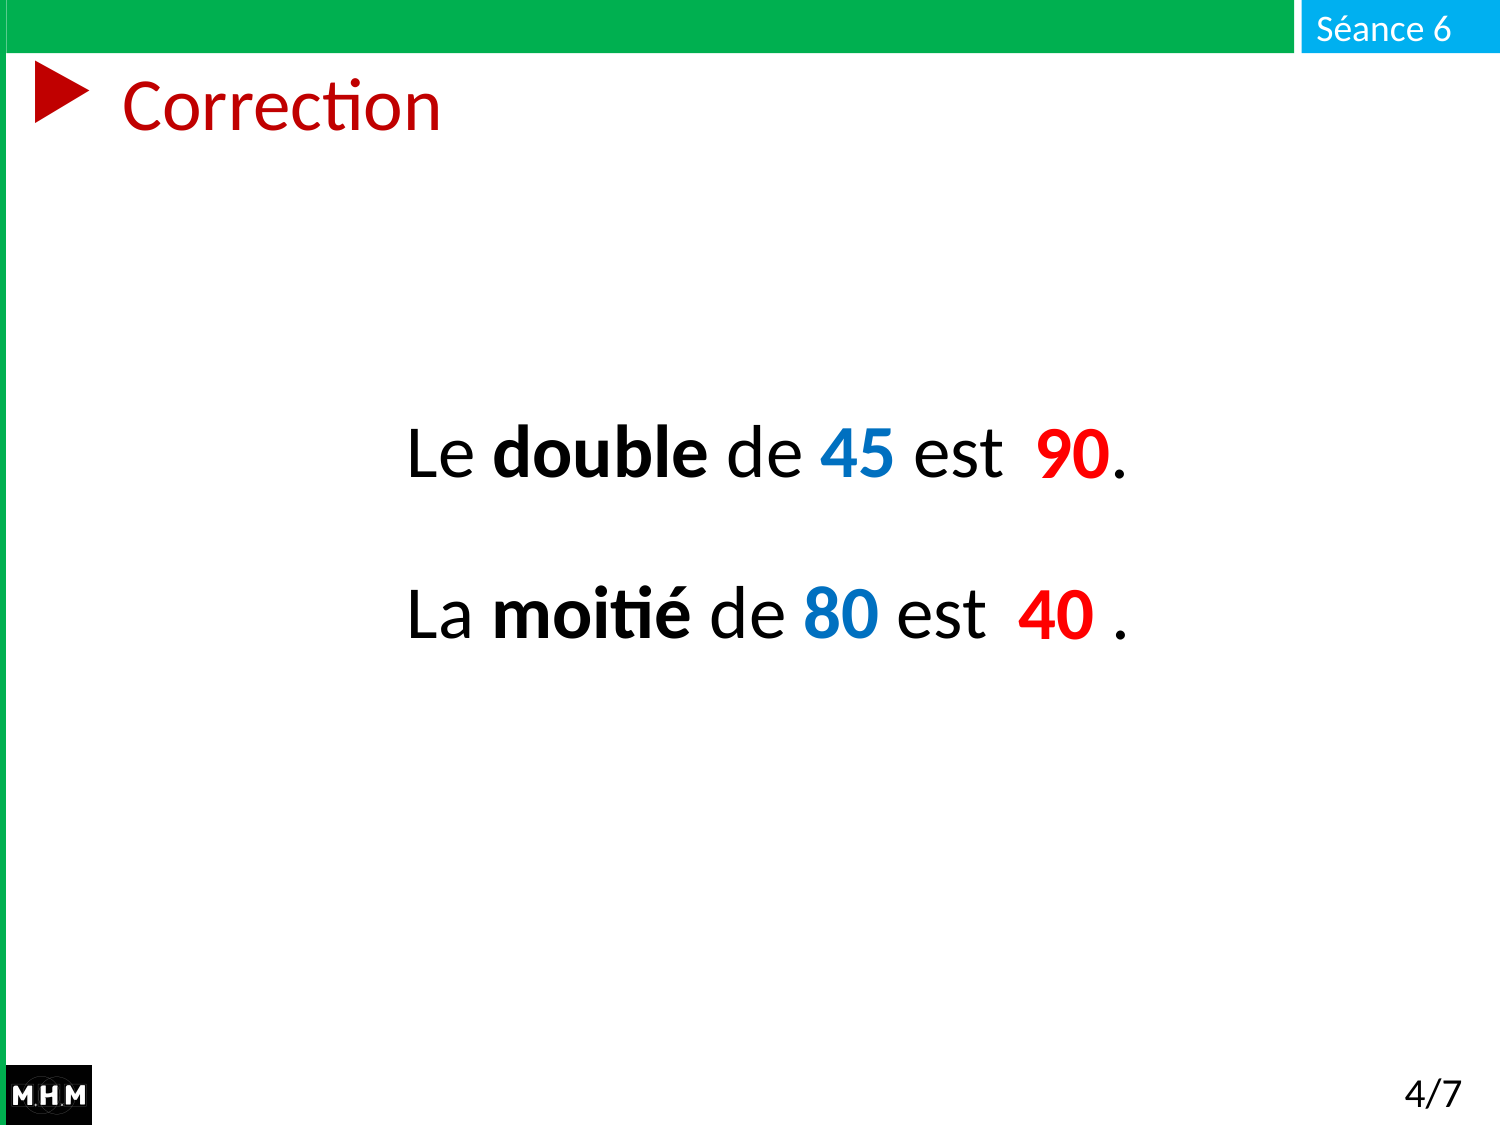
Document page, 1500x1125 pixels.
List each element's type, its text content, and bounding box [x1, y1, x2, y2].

picture [6, 1065, 92, 1125]
text_box 40 . [1002, 562, 1146, 668]
title Correction [13, 58, 1397, 154]
text_box 4/7 [1389, 1064, 1500, 1125]
text_box 90. [1010, 401, 1154, 508]
text_box Le double de 45 est … La moitié de 80 est … [391, 387, 1128, 680]
